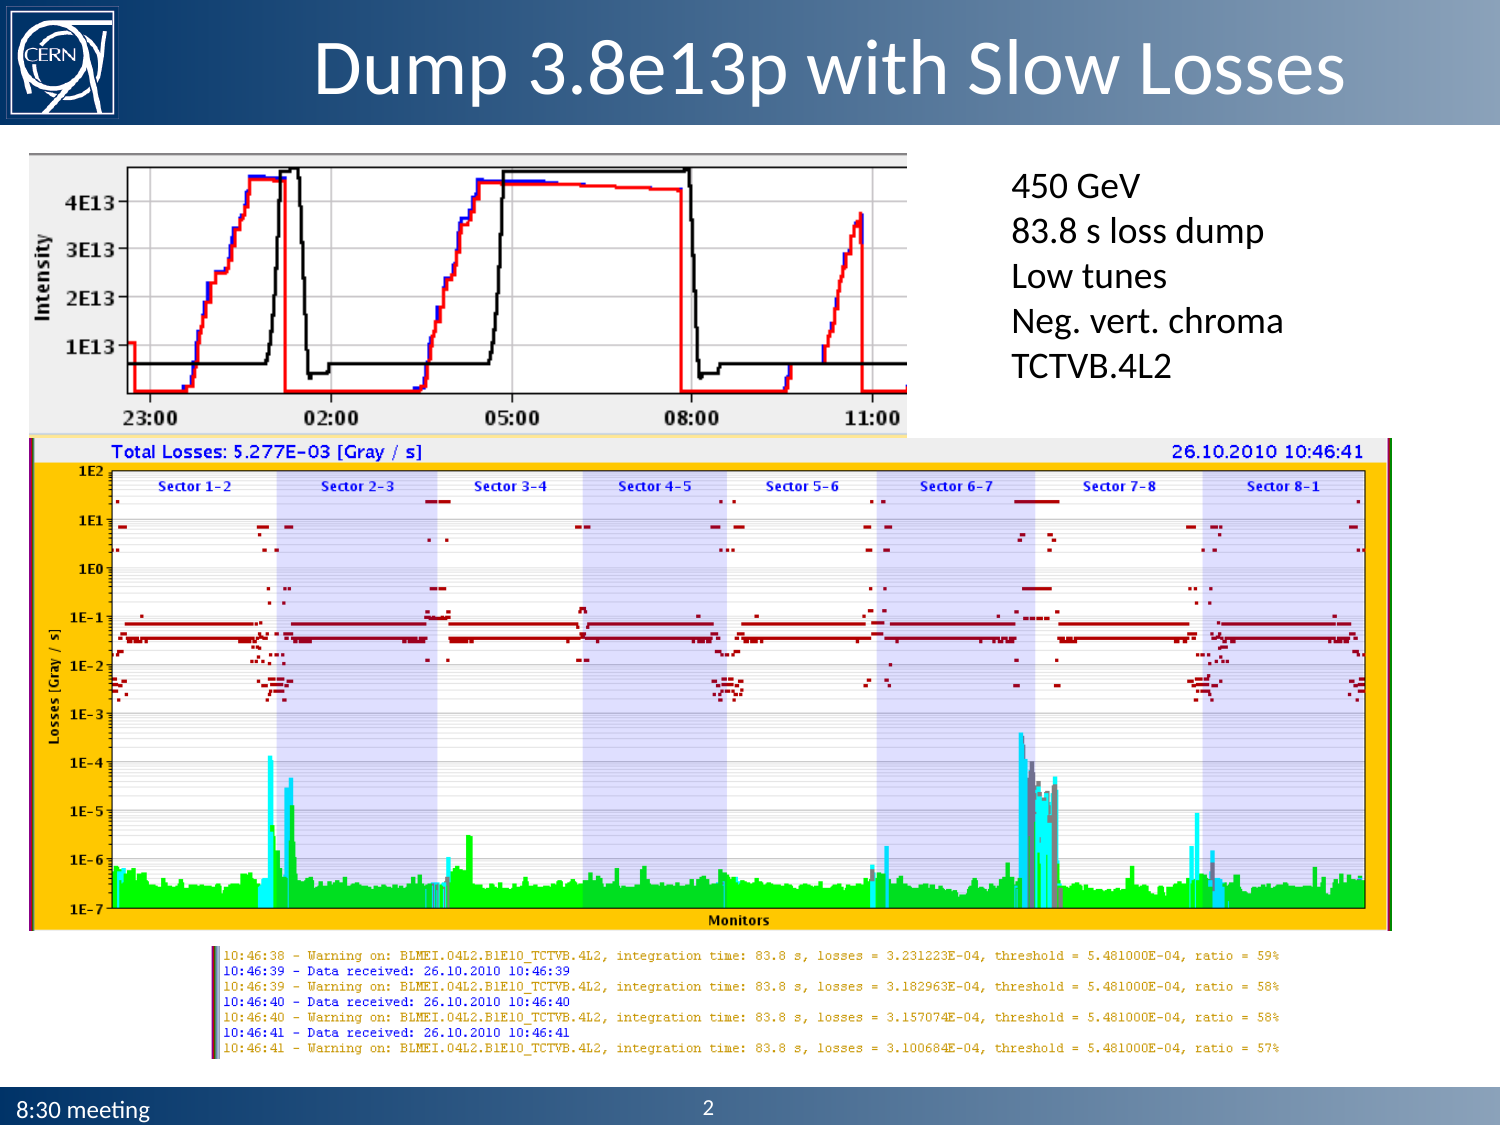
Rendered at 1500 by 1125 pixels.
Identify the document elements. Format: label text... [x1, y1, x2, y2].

text_box 450 GeV 83.8 s loss dump Low tunes Neg. vert. chroma TCTVB.4L2 [996, 153, 1300, 394]
title Dump 3.8e13p with Slow Losses [124, 0, 1363, 126]
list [28, 153, 908, 437]
picture [28, 437, 1393, 931]
picture [211, 946, 1312, 1059]
picture [6, 6, 119, 119]
slide_number 2 [687, 1089, 876, 1125]
footer 8:30 meeting [0, 1093, 597, 1125]
